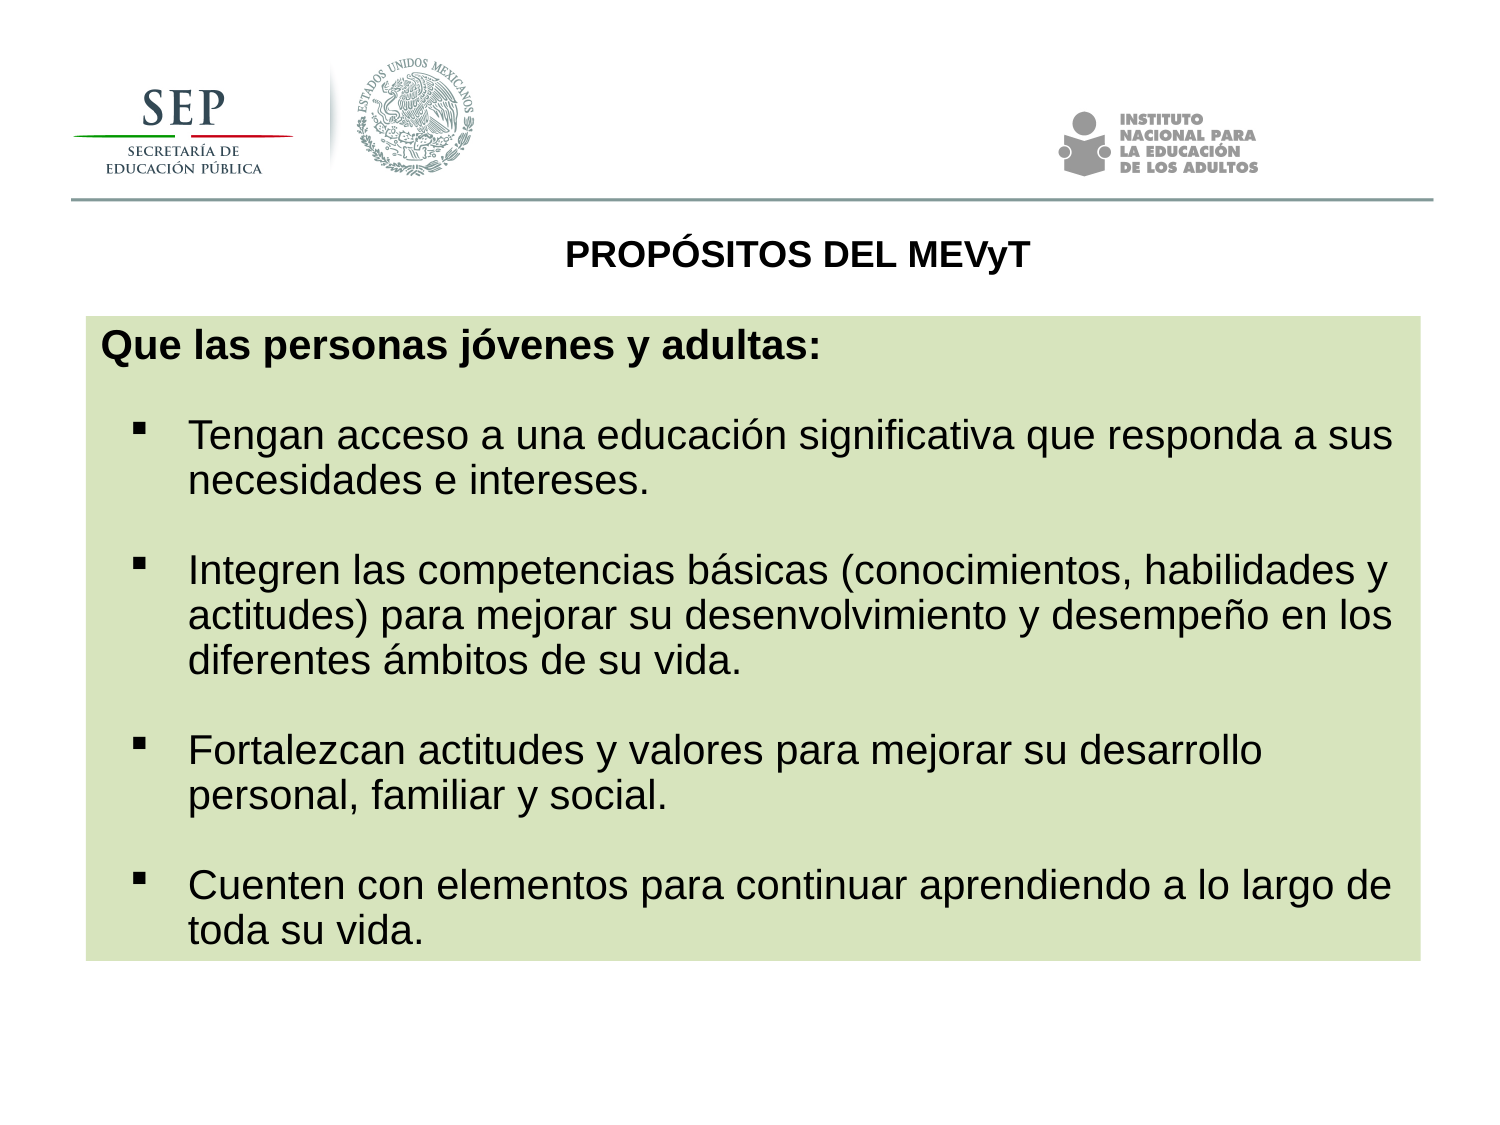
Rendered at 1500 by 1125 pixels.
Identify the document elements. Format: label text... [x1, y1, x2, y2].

text_box PROPÓSITOS DEL MEVyT [550, 222, 1047, 283]
picture [71, 0, 1494, 1125]
text_box Que las personas jóvenes y adultas: Tengan acceso a una educación significativa que responda a sus necesidades e intereses. Integren las competencias básicas (conocimientos, habilidades y actitudes) para mejorar su desenvolvimiento y desempeño en los diferentes ámbitos de su vida. Fortalezcan actitudes y valores para mejorar su desarrollo personal, familiar y social. Cuenten con elementos para continuar aprendiendo a lo largo de toda su vida. [85, 316, 1421, 961]
